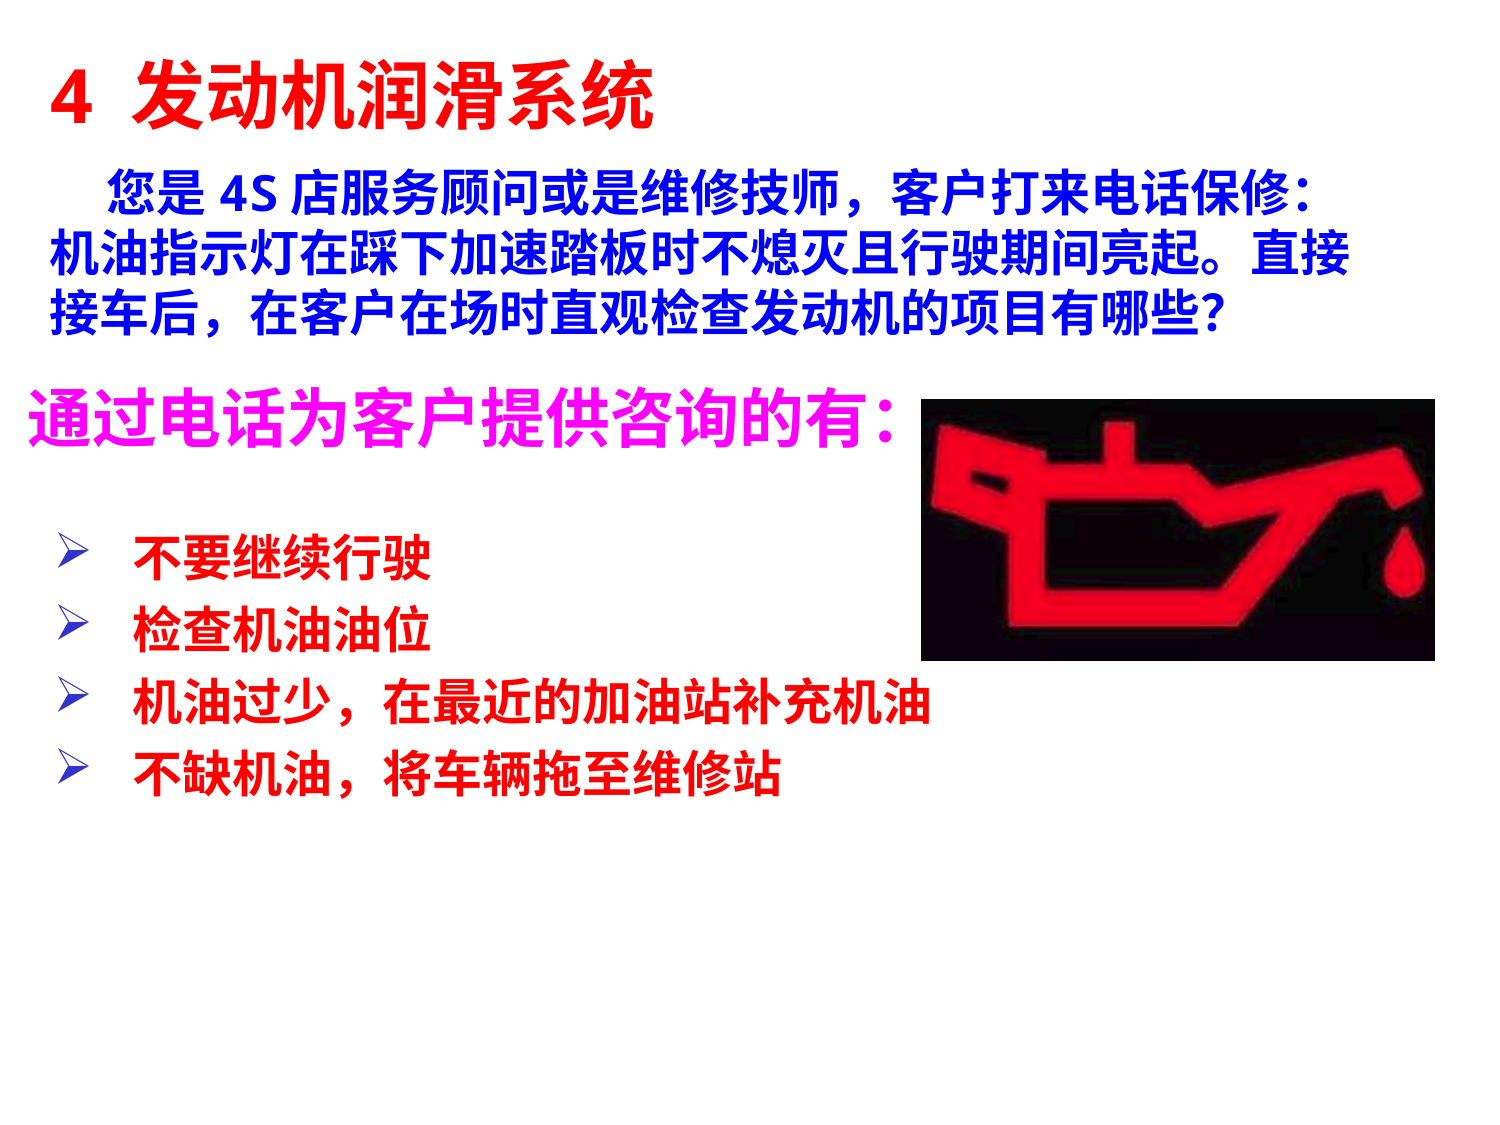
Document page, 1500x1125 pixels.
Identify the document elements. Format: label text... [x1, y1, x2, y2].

picture [921, 399, 1435, 661]
text_box 您是4S店服务顾问或是维修技师，客户打来电话保修：机油指示灯在踩下加速踏板时不熄灭且行驶期间亮起。直接接车后，在客户在场时直观检查发动机的项目有哪些？ [34, 154, 1399, 350]
text_box 不要继续行驶 检查机油油位 机油过少，在最近的加油站补充机油 不缺机油，将车辆拖至维修站 [53, 514, 951, 732]
text_box 通过电话为客户提供咨询的有： [12, 370, 903, 463]
title 4 发动机润滑系统 [34, 0, 1311, 154]
